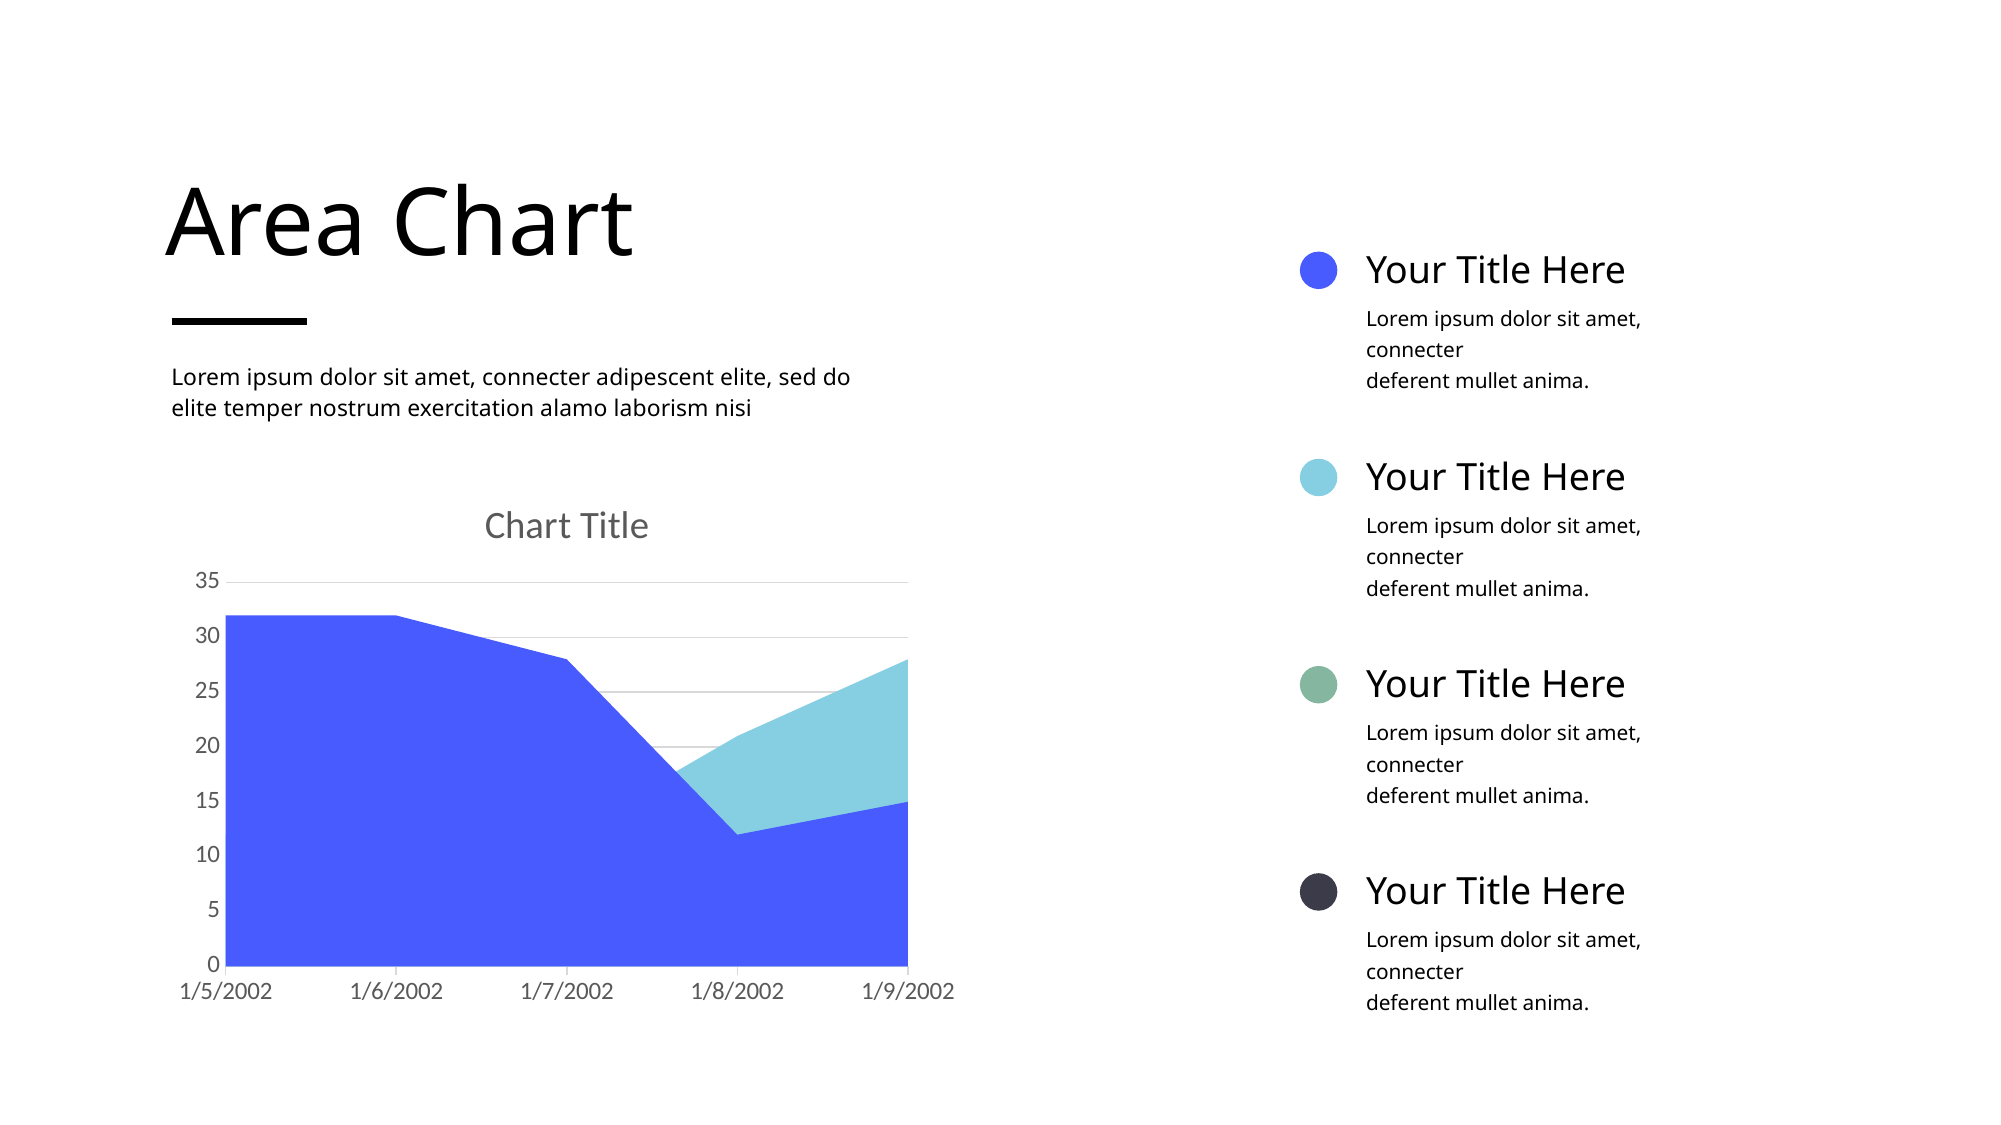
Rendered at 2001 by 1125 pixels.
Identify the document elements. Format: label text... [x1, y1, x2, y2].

text_box Area Chart [150, 172, 892, 282]
chart [162, 478, 971, 1017]
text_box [1299, 860, 1732, 990]
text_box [1299, 239, 1732, 368]
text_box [1299, 653, 1732, 783]
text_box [1299, 446, 1732, 575]
text_box Lorem ipsum dolor sit amet, connecter adipescent elite, sed do elite temper nostrum exercitation alamo laborism nisi [156, 351, 898, 429]
